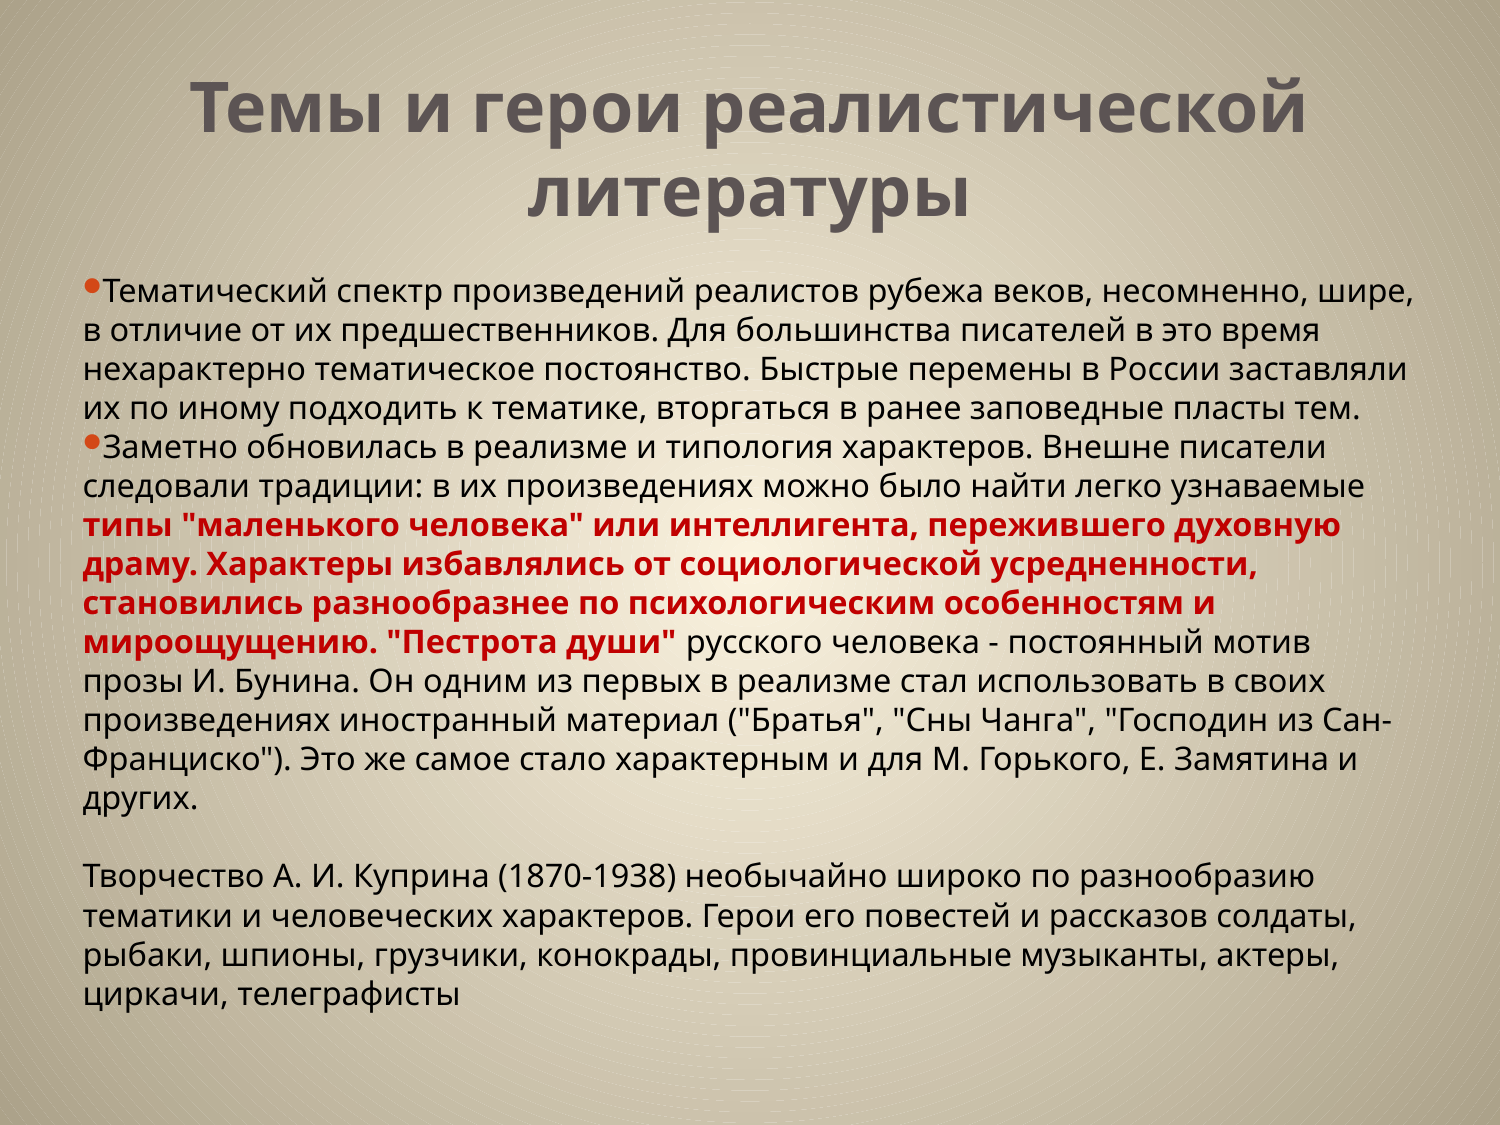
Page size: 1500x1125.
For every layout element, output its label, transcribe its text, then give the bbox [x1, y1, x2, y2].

list Тематический спектр произведений реалистов рубежа веков, несомненно, шире, в отличие от их предшественников. Для большинства писателей в это время нехарактерно тематическое постоянство. Быстрые перемены в России заставляли их по иному подходить к тематике, вторгаться в ранее заповедные пласты тем. Заметно обновилась в реализме и типология характеров. Внешне писатели следовали традиции: в их произведениях можно было найти легко узнаваемые типы "маленького человека" или интеллигента, пережившего духовную драму. Характеры избавлялись от социологической усредненности, становились разнообразнее по психологическим особенностям и мироощущению. "Пестрота души" русского человека - постоянный мотив прозы И. Бунина. Он одним из первых в реализме стал использовать в своих произведениях иностранный материал ("Братья", "Сны Чанга", "Господин из Сан-Франциско"). Это же самое стало характерным и для М. Горького, Е. Замятина и других. Творчество А. И. Куприна (1870-1938) необычайно широко по разнообразию тематики и человеческих характеров. Герои его повестей и рассказов солдаты, рыбаки, шпионы, грузчики, конокрады, провинциальные музыканты, актеры, циркачи, телеграфисты [75, 262, 1425, 1059]
title Темы и герои реалистической литературы [75, 50, 1425, 238]
